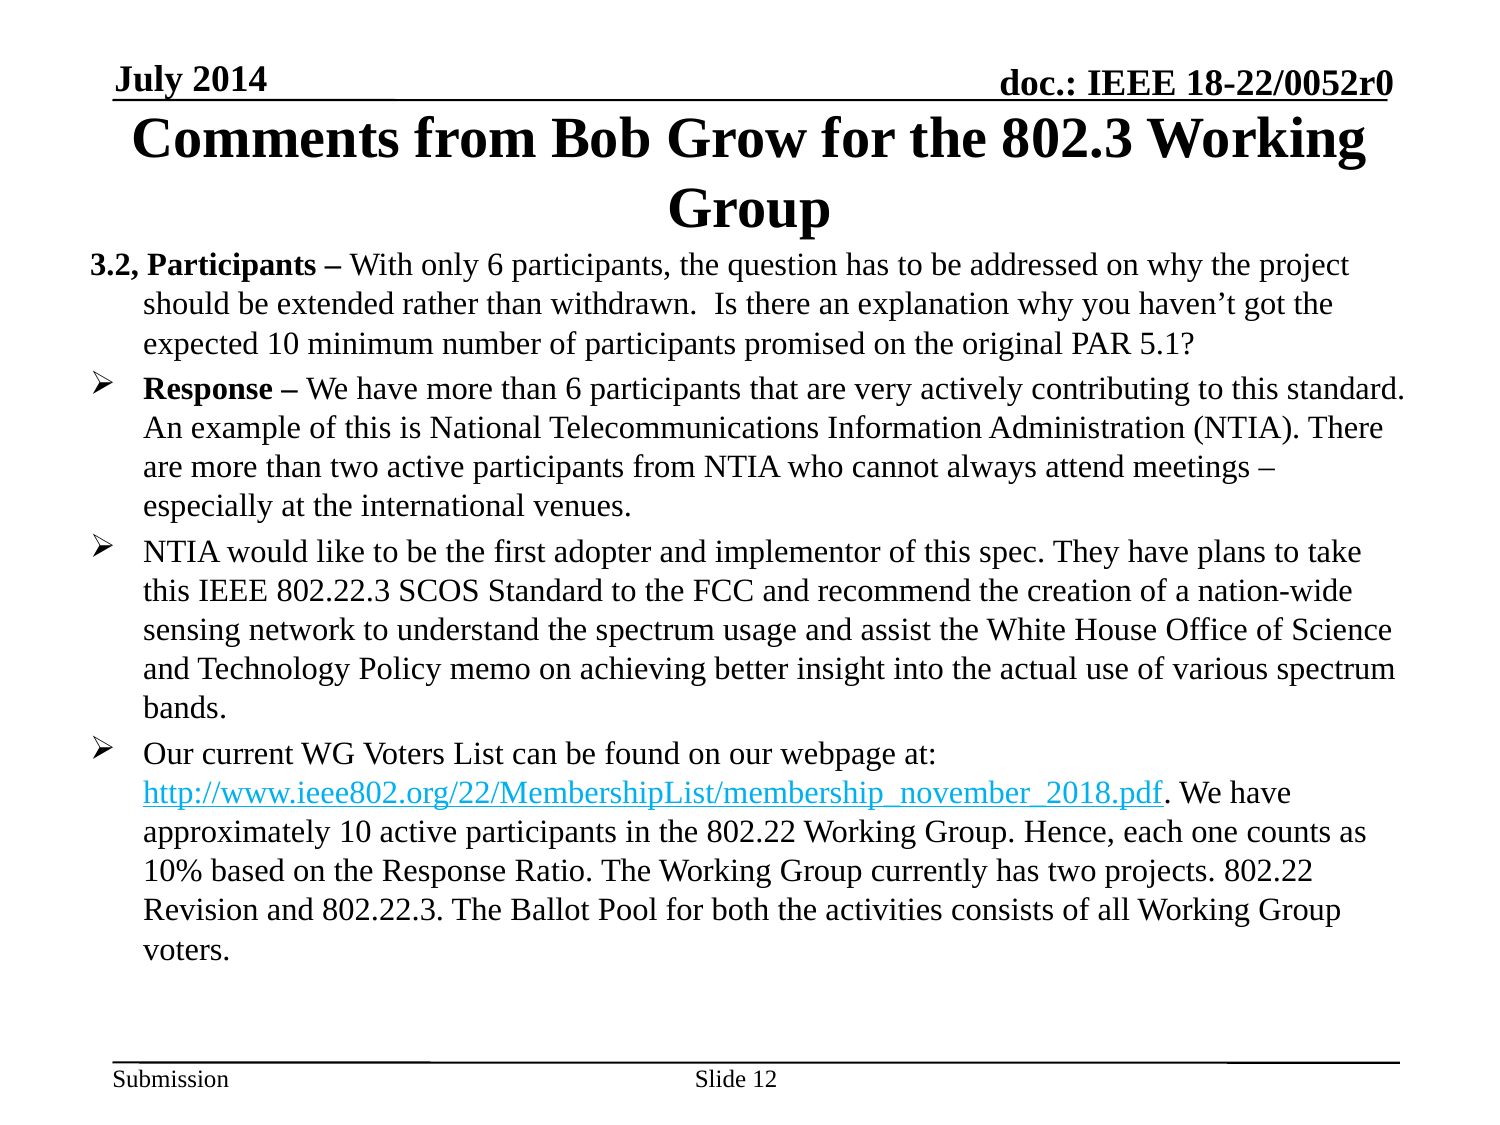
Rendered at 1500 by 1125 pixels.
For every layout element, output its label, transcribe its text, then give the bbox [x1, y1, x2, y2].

list 3.2, Participants – With only 6 participants, the question has to be addressed on why the project should be extended rather than withdrawn. Is there an explanation why you haven’t got the expected 10 minimum number of participants promised on the original PAR 5.1? Response – We have more than 6 participants that are very actively contributing to this standard. An example of this is National Telecommunications Information Administration (NTIA). There are more than two active participants from NTIA who cannot always attend meetings – especially at the international venues. NTIA would like to be the first adopter and implementor of this spec. They have plans to take this IEEE 802.22.3 SCOS Standard to the FCC and recommend the creation of a nation-wide sensing network to understand the spectrum usage and assist the White House Office of Science and Technology Policy memo on achieving better insight into the actual use of various spectrum bands. Our current WG Voters List can be found on our webpage at: http://www.ieee802.org/22/MembershipList/membership_november_2018.pdf. We have approximately 10 active participants in the 802.22 Working Group. Hence, each one counts as 10% based on the Response Ratio. The Working Group currently has two projects. 802.22 Revision and 802.22.3. The Ballot Pool for both the activities consists of all Working Group voters. [74, 235, 1426, 979]
slide_number Slide 12 [672, 1061, 800, 1123]
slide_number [114, 54, 423, 100]
title Comments from Bob Grow for the 802.3 Working Group [112, 112, 1388, 226]
